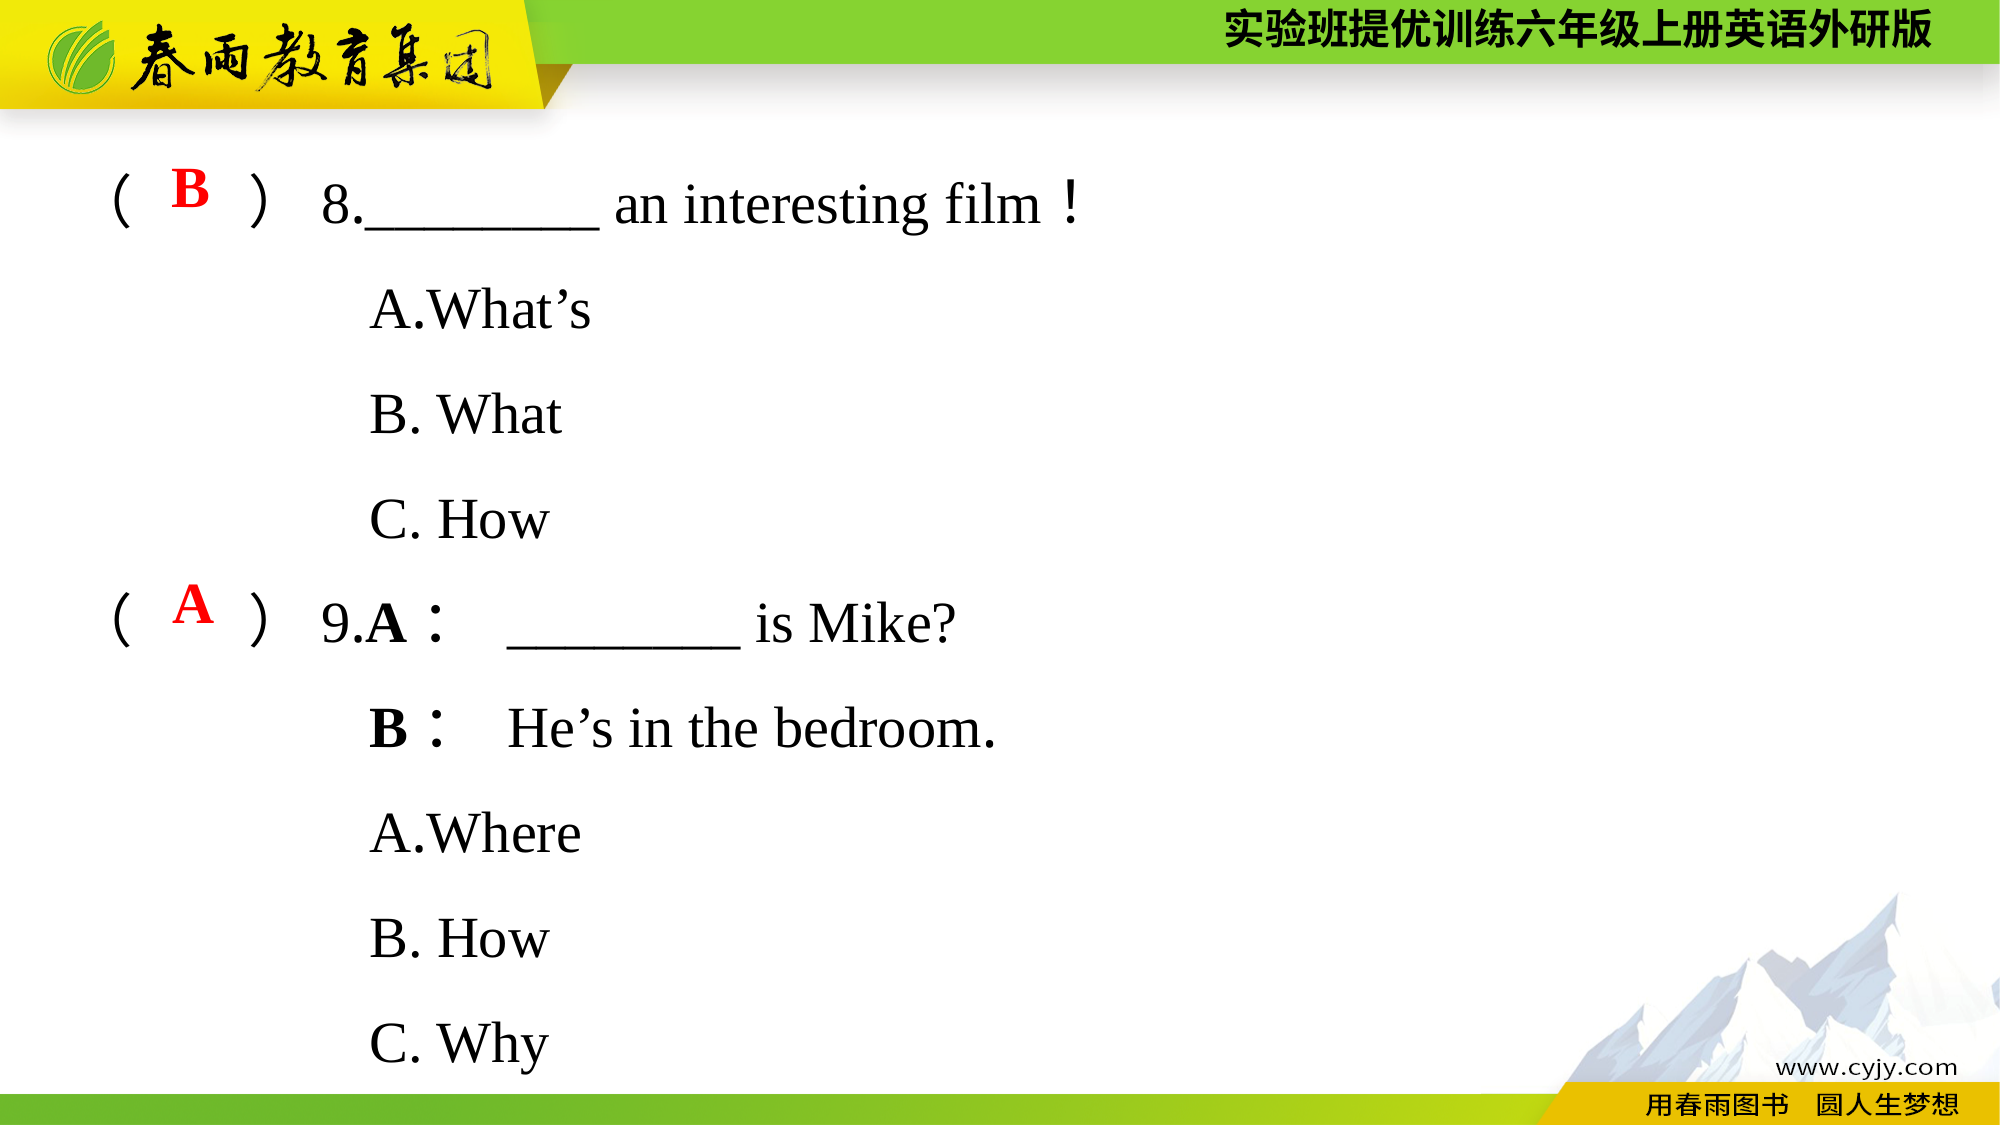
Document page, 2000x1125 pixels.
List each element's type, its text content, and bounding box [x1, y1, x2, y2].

text_box A [157, 557, 229, 643]
text_box B [157, 141, 226, 227]
list （ ）8.________ an interesting film！ A.What’s B. What C. How （ ）9.A： ________ is Mike? B： He’s in the bedroom. A.Where B. How C. Why [59, 122, 1944, 1080]
picture [0, 0, 2000, 1125]
